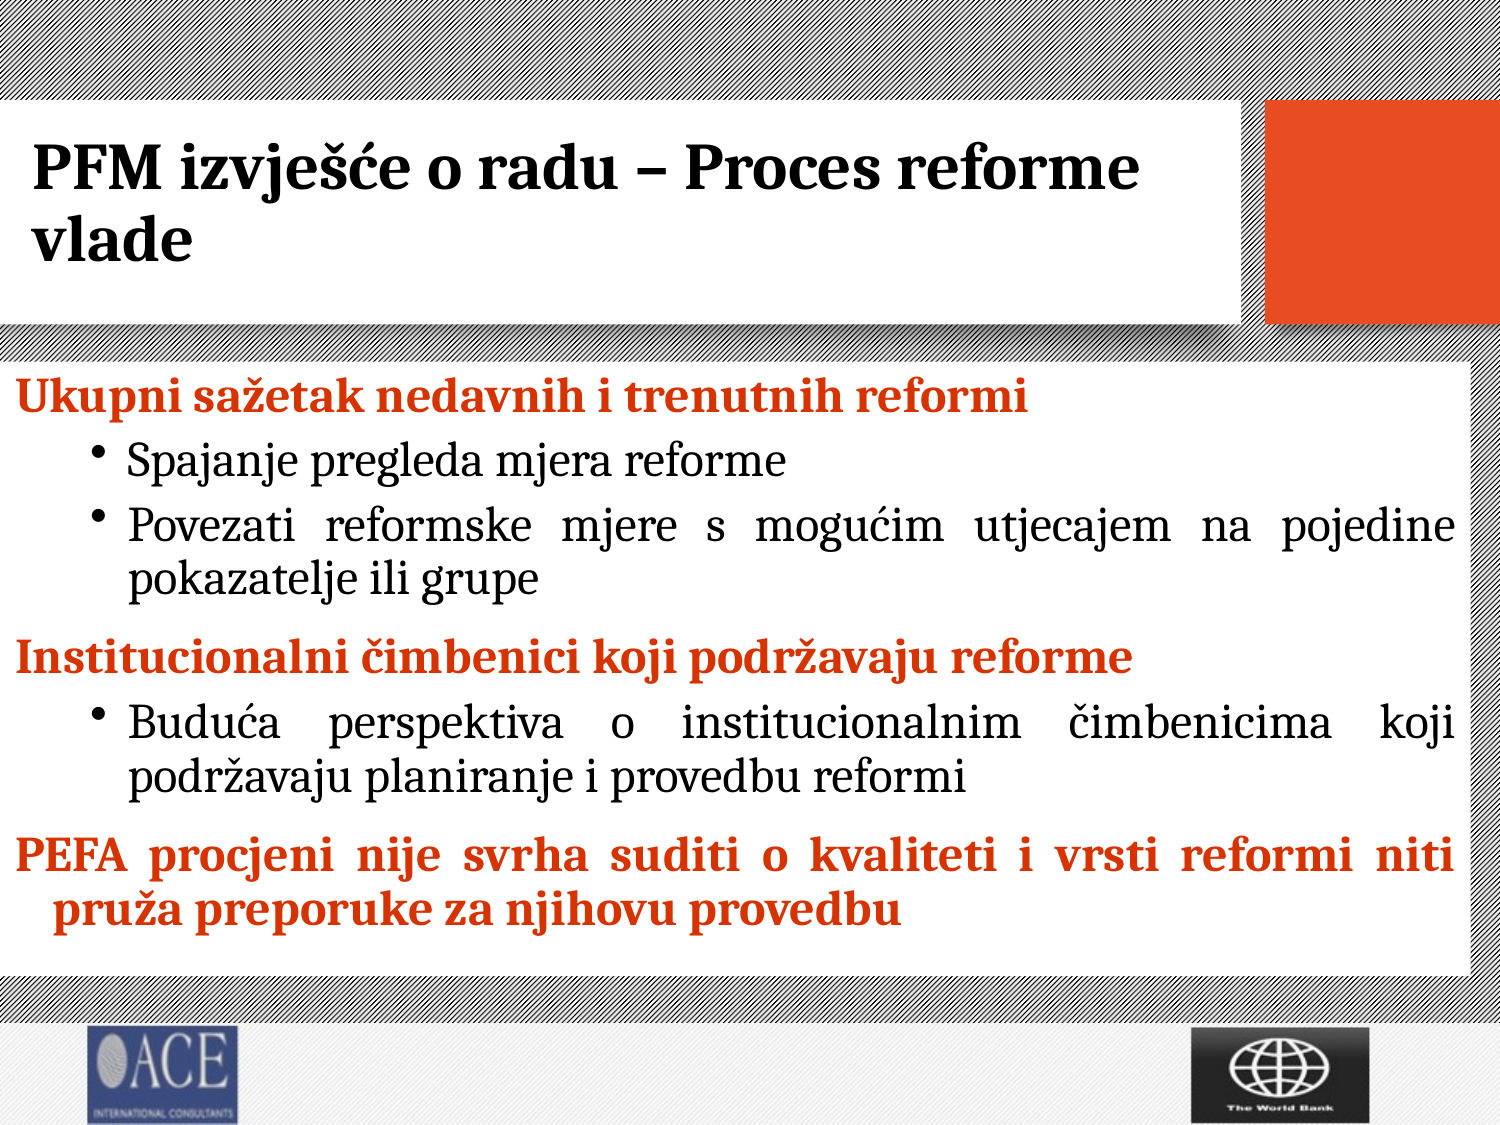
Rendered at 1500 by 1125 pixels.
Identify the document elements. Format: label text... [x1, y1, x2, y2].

list Ukupni sažetak nedavnih i trenutnih reformi Spajanje pregleda mjera reforme Povezati reformske mjere s mogućim utjecajem na pojedine pokazatelje ili grupe Institucionalni čimbenici koji podržavaju reforme Buduća perspektiva o institucionalnim čimbenicima koji podržavaju planiranje i provedbu reformi PEFA procjeni nije svrha suditi o kvaliteti i vrsti reformi niti pruža preporuke za njihovu provedbu [0, 361, 1471, 977]
picture [0, 0, 1500, 1125]
title PFM izvješće o radu – Proces reforme vlade [17, 116, 1247, 292]
